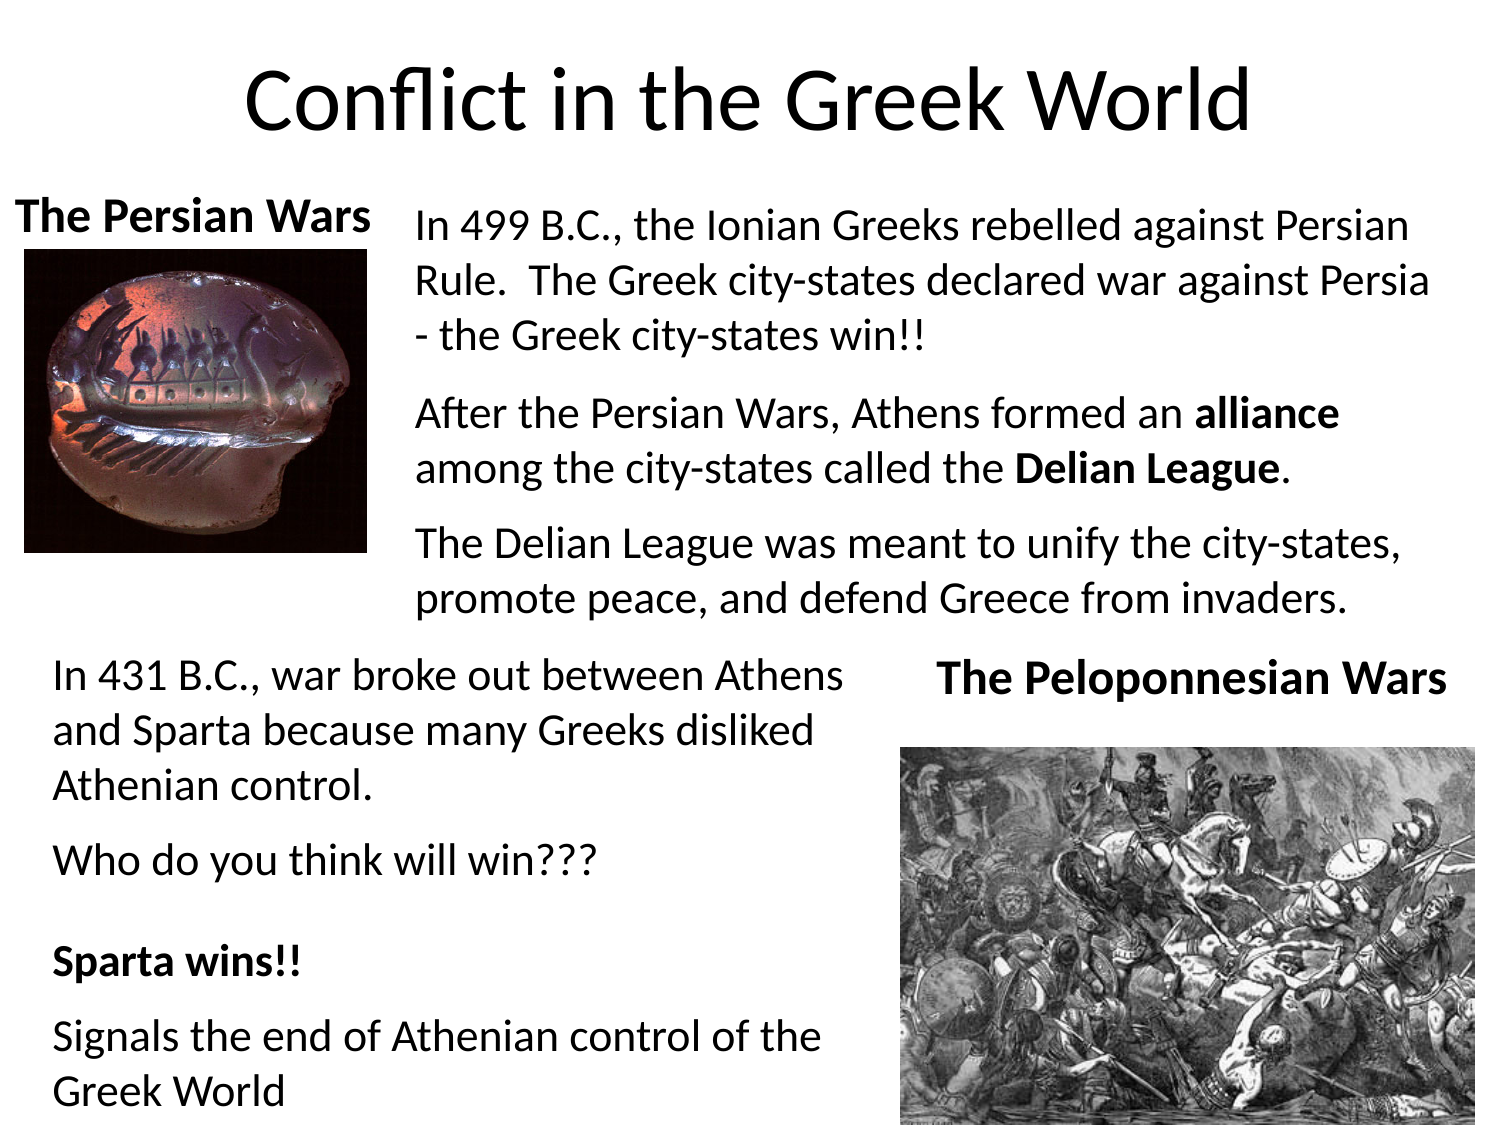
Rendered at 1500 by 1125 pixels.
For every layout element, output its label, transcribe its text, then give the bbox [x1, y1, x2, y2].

title Conflict in the Greek World [75, 0, 1425, 187]
picture [24, 249, 367, 553]
text_box The Peloponnesian Wars [900, 637, 1463, 713]
picture [899, 747, 1476, 1125]
text_box In 431 B.C., war broke out between Athens and Sparta because many Greeks disliked Athenian control. Who do you think will win??? [37, 637, 900, 893]
text_box In 499 B.C., the Ionian Greeks rebelled against Persian Rule. The Greek city-states declared war against Persia - the Greek city-states win!! [399, 187, 1463, 368]
text_box After the Persian Wars, Athens formed an alliance among the city-states called the Delian League. The Delian League was meant to unify the city-states, promote peace, and defend Greece from invaders. [399, 374, 1475, 630]
text_box Sparta wins!! Signals the end of Athenian control of the Greek World [37, 923, 894, 1123]
text_box The Persian Wars [0, 174, 400, 250]
